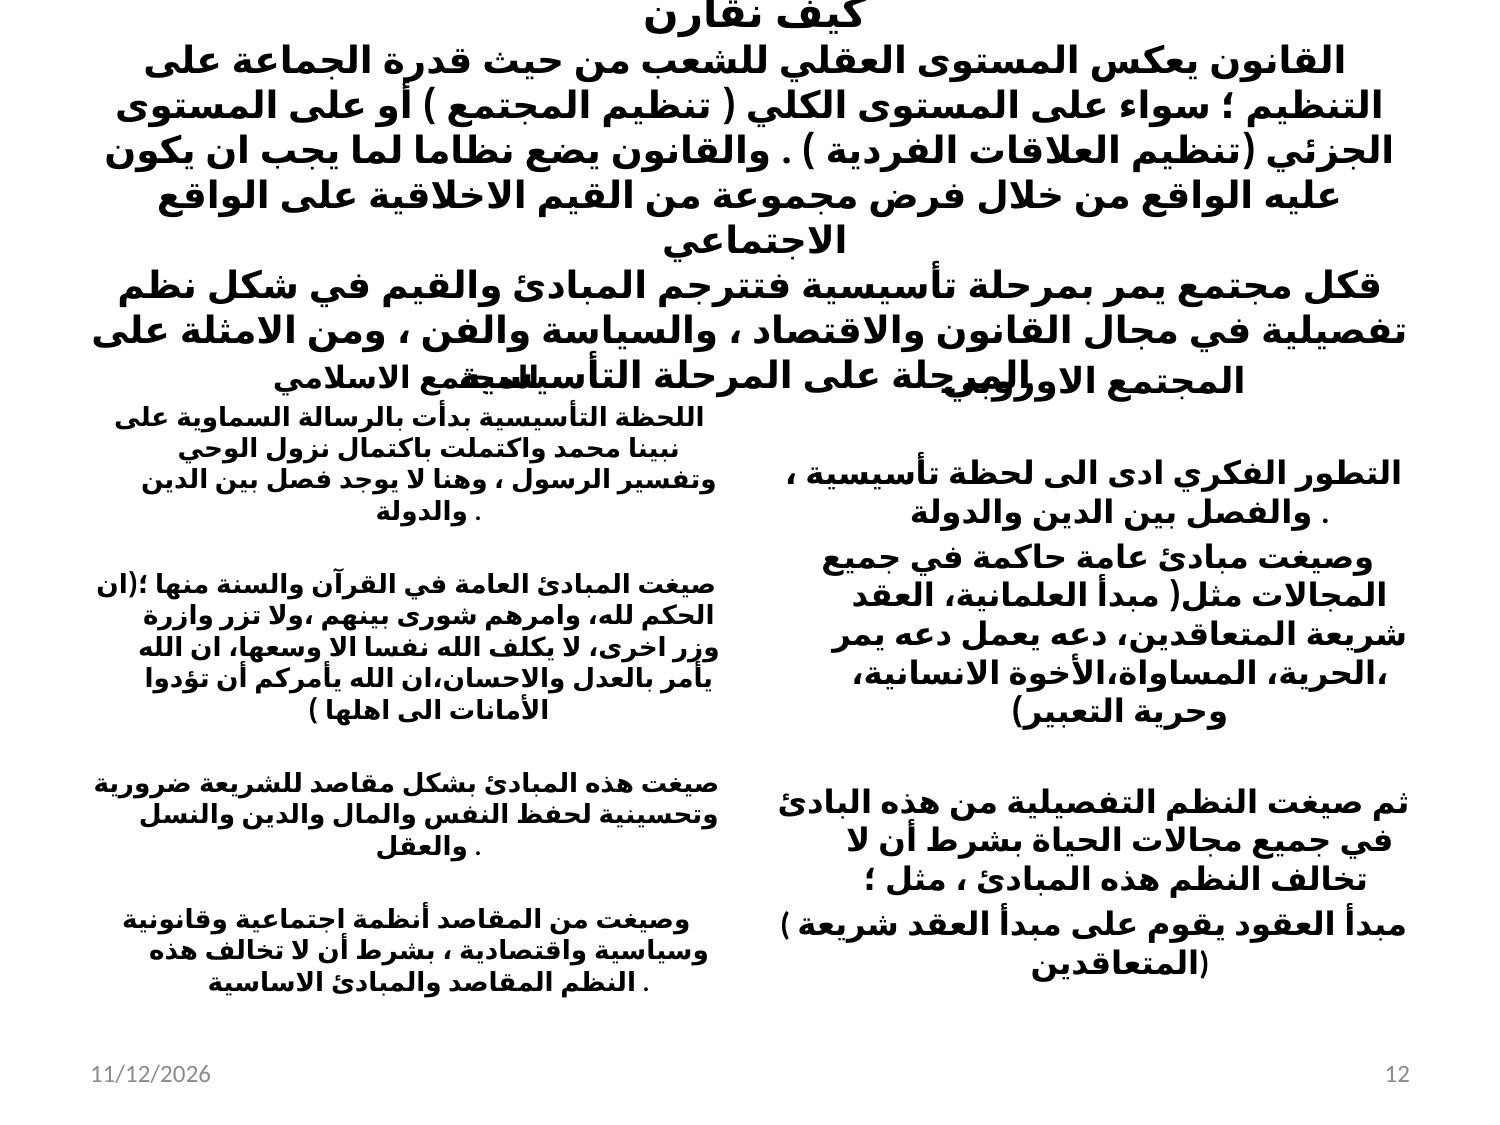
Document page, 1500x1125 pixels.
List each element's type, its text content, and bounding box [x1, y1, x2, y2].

title كيف نقارن القانون يعكس المستوى العقلي للشعب من حيث قدرة الجماعة على التنظيم ؛ سواء على المستوى الكلي ( تنظيم المجتمع ) أو على المستوى الجزئي (تنظيم العلاقات الفردية ) . والقانون يضع نظاما لما يجب ان يكون عليه الواقع من خلال فرض مجموعة من القيم الاخلاقية على الواقع الاجتماعي قكل مجتمع يمر بمرحلة تأسيسية فتترجم المبادئ والقيم في شكل نظم تفصيلية في مجال القانون والاقتصاد ، والسياسة والفن ، ومن الامثلة على المرحلة على المرحلة التأسيسية [75, 45, 1425, 338]
list المجتمع الاوروبي التطور الفكري ادى الى لحظة تأسيسية ، والفصل بين الدين والدولة . وصيغت مبادئ عامة حاكمة في جميع المجالات مثل( مبدأ العلمانية، العقد شريعة المتعاقدين، دعه يعمل دعه يمر ،الحرية، المساواة،الأخوة الانسانية، وحرية التعبير) ثم صيغت النظم التفصيلية من هذه البادئ في جميع مجالات الحياة بشرط أن لا تخالف النظم هذه المبادئ ، مثل ؛ ( مبدأ العقود يقوم على مبدأ العقد شريعة المتعاقدين) [762, 350, 1425, 1005]
list المجتمع الاسلامي اللحظة التأسيسية بدأت بالرسالة السماوية على نبينا محمد واكتملت باكتمال نزول الوحي وتفسير الرسول ، وهنا لا يوجد فصل بين الدين والدولة . صيغت المبادئ العامة في القرآن والسنة منها ؛(ان الحكم لله، وامرهم شورى بينهم ،ولا تزر وازرة وزر اخرى، لا يكلف الله نفسا الا وسعها، ان الله يأمر بالعدل والاحسان،ان الله يأمركم أن تؤدوا الأمانات الى اهلها ) صيغت هذه المبادئ بشكل مقاصد للشريعة ضرورية وتحسينية لحفظ النفس والمال والدين والنسل والعقل . وصيغت من المقاصد أنظمة اجتماعية وقانونية وسياسية واقتصادية ، بشرط أن لا تخالف هذه النظم المقاصد والمبادئ الاساسية . [75, 350, 738, 1005]
slide_number 12 [1074, 1042, 1425, 1103]
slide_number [75, 1042, 425, 1103]
